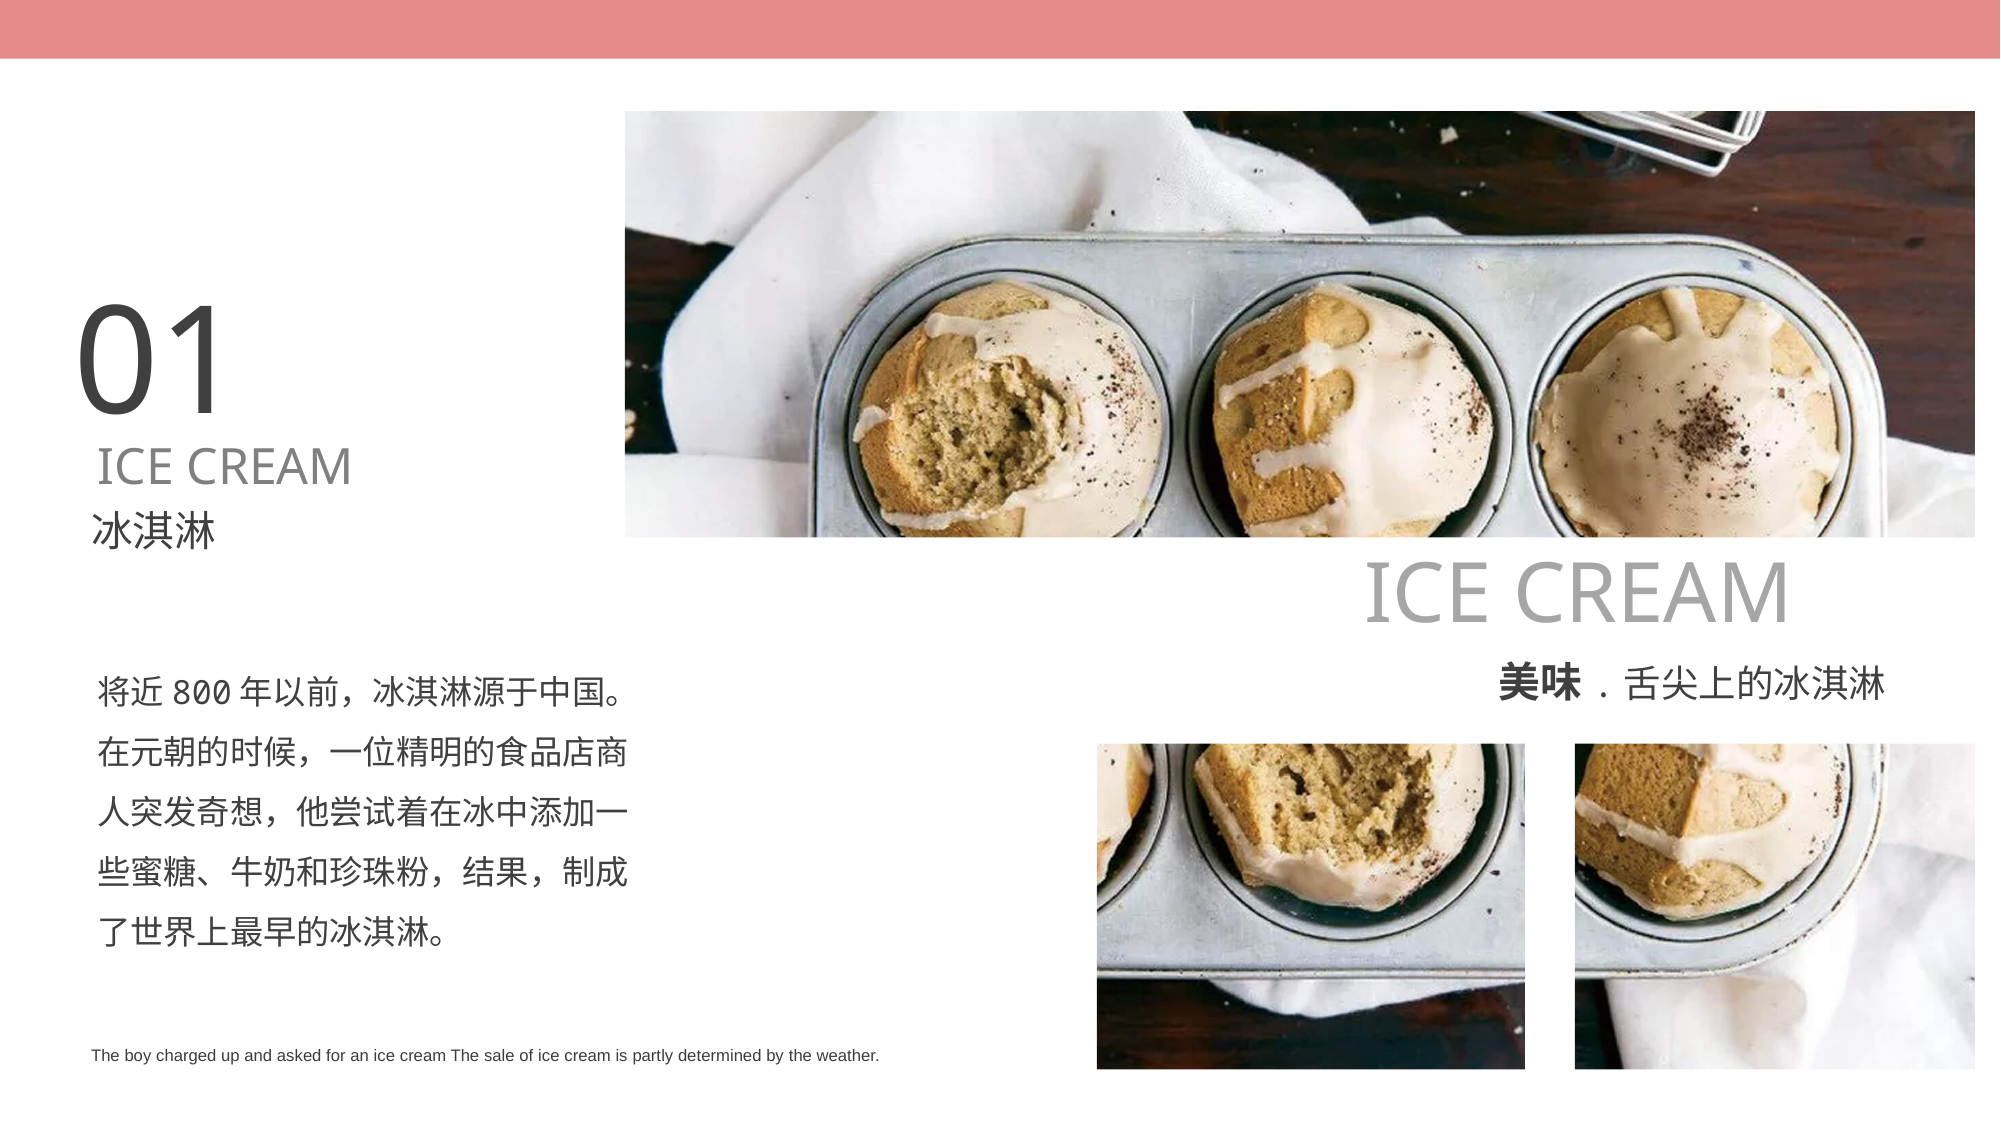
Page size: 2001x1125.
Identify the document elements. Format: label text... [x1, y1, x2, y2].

text_box [0, 0, 2000, 60]
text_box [49, 255, 530, 563]
picture [624, 111, 1975, 1070]
text_box The boy charged up and asked for an ice cream The sale of ice cream is partly determined by the weather. [76, 1027, 931, 1073]
text_box 将近800年以前，冰淇淋源于中国。在元朝的时候，一位精明的食品店商人突发奇想，他尝试着在冰中添加一些蜜糖、牛奶和珍珠粉，结果，制成了世界上最早的冰淇淋。 [82, 644, 624, 959]
